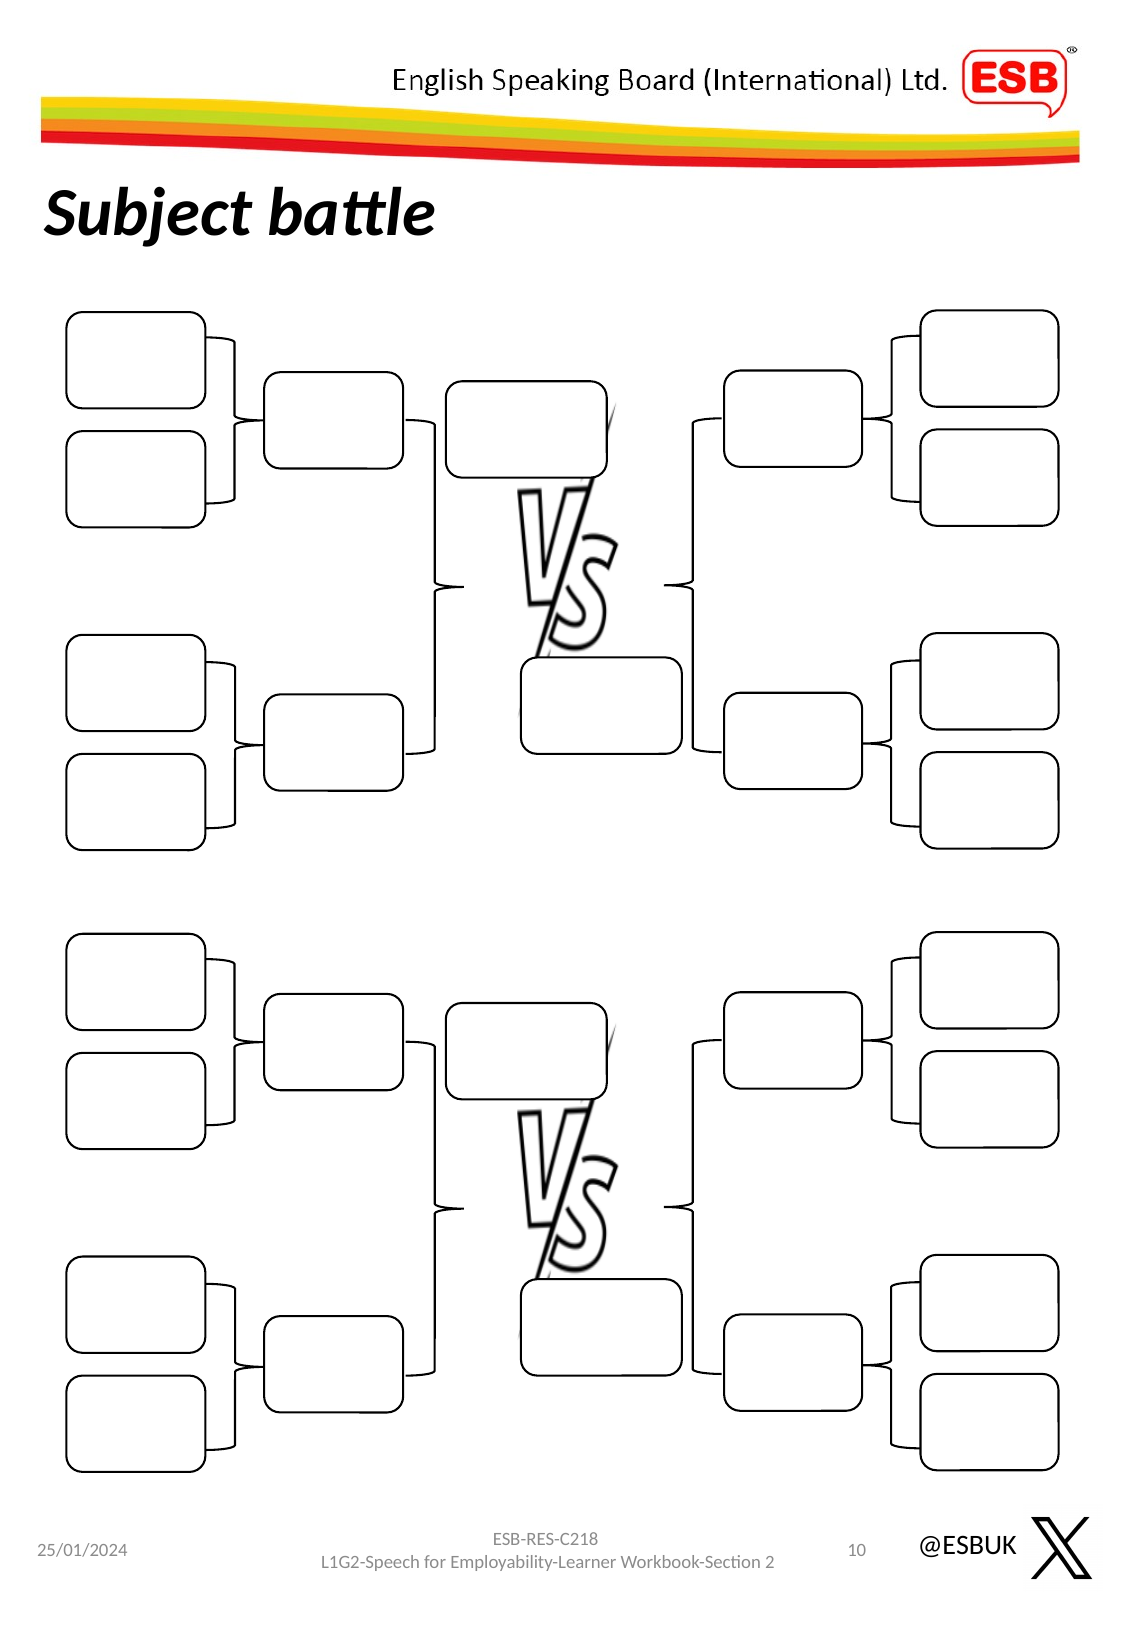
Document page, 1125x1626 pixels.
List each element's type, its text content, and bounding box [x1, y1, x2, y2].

footer ESB-RES-C218 L1G2-Speech for Employability-Learner Workbook-Section 2 [296, 1506, 697, 1593]
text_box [66, 932, 1059, 1472]
picture [1022, 1504, 1103, 1592]
title Subject battle [29, 152, 1000, 274]
slide_number 10 [697, 1506, 882, 1593]
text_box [66, 310, 1059, 851]
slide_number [22, 1506, 276, 1593]
picture [0, 1, 1125, 234]
